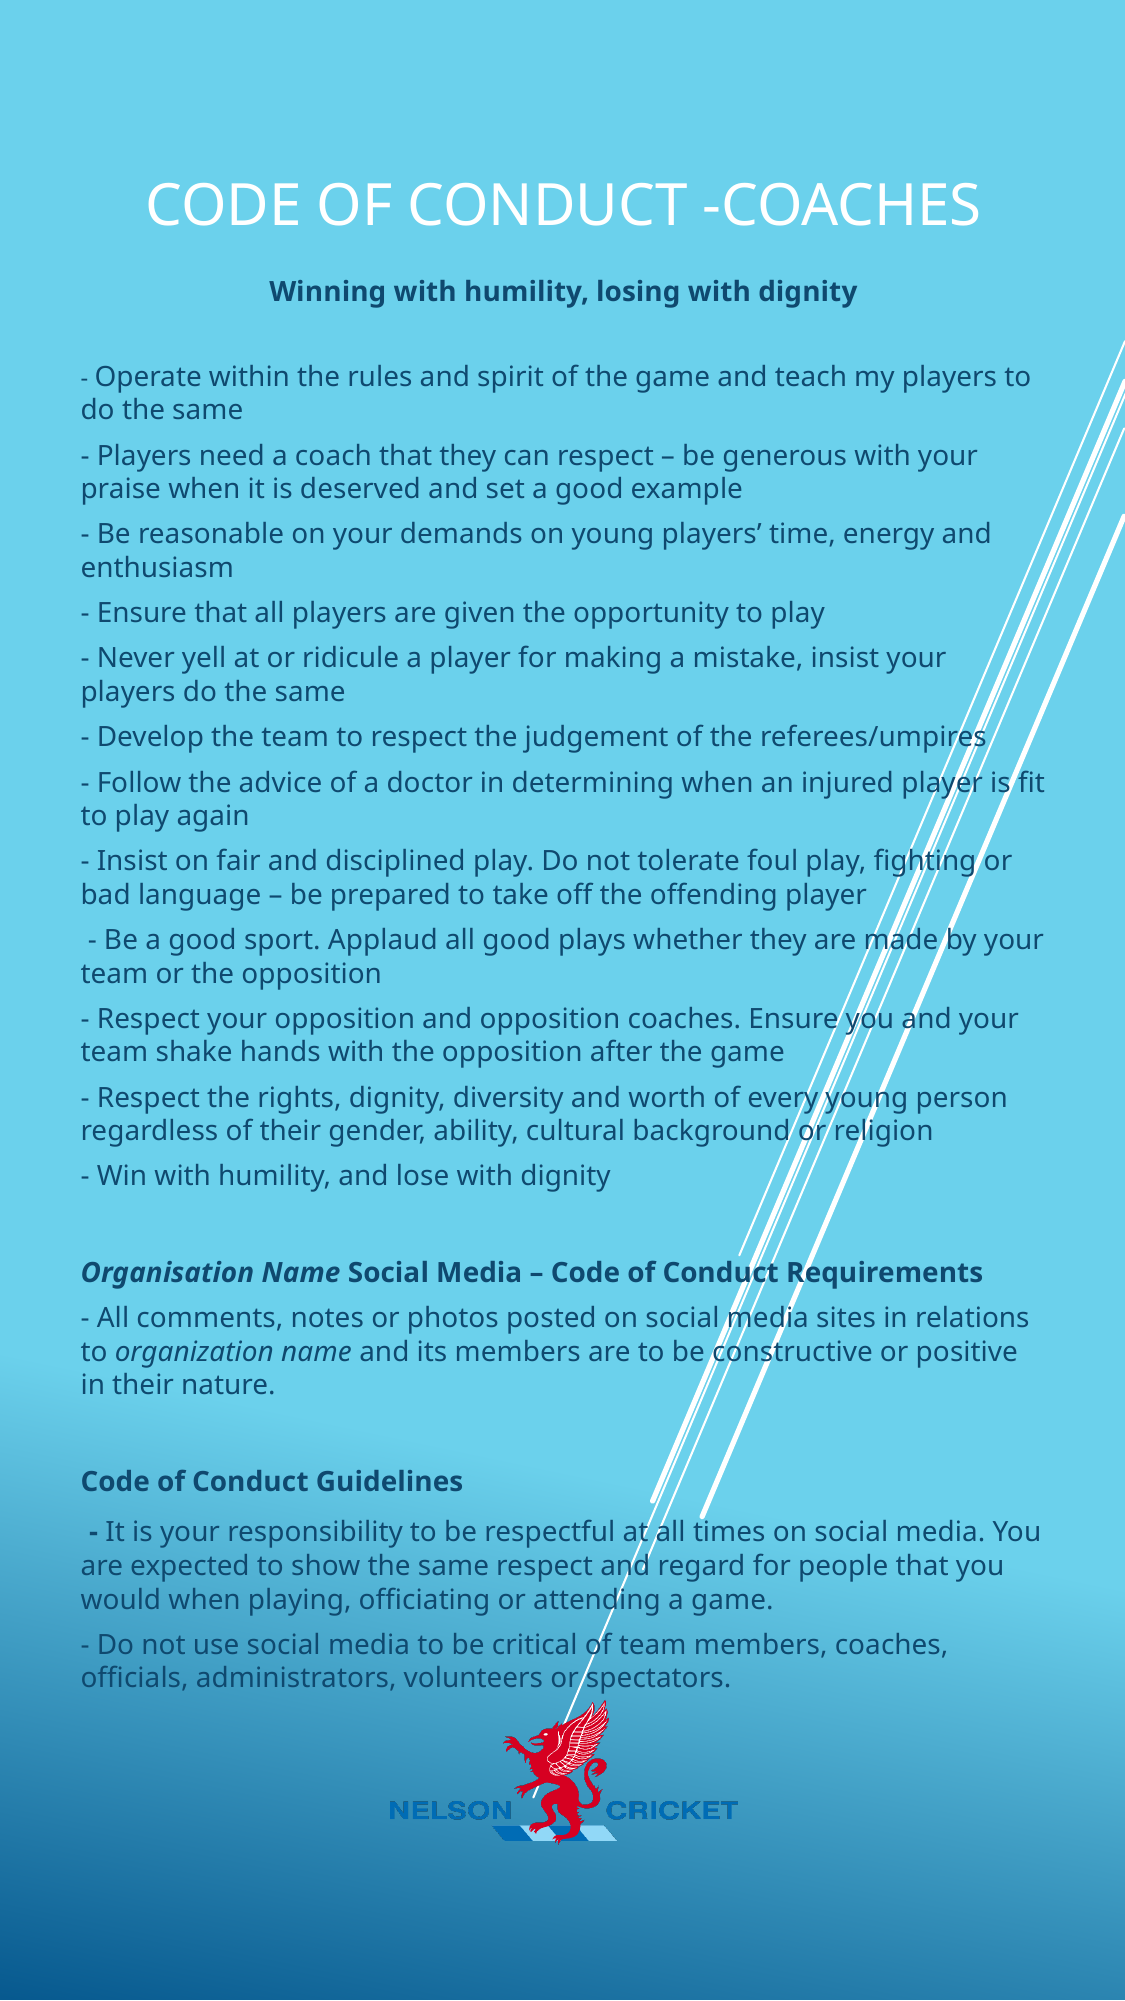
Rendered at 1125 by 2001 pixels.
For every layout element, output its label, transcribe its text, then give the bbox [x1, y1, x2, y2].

subtitle Winning with humility, losing with dignity - Operate within the rules and spirit of the game and teach my players to do the same - Players need a coach that they can respect – be generous with your praise when it is deserved and set a good example - Be reasonable on your demands on young players’ time, energy and enthusiasm - Ensure that all players are given the opportunity to play - Never yell at or ridicule a player for making a mistake, insist your players do the same - Develop the team to respect the judgement of the referees/umpires - Follow the advice of a doctor in determining when an injured player is fit to play again - Insist on fair and disciplined play. Do not tolerate foul play, fighting or bad language – be prepared to take off the offending player - Be a good sport. Applaud all good plays whether they are made by your team or the opposition - Respect your opposition and opposition coaches. Ensure you and your team shake hands with the opposition after the game - Respect the rights, dignity, diversity and worth of every young person regardless of their gender, ability, cultural background or religion - Win with humility, and lose with dignity Organisation Name Social Media – Code of Conduct Requirements - All comments, notes or photos posted on social media sites in relations to organization name and its members are to be constructive or positive in their nature. Code of Conduct Guidelines - It is your responsibility to be respectful at all times on social media. You are expected to show the same respect and regard for people that you would when playing, officiating or attending a game. - Do not use social media to be critical of team members, coaches, officials, administrators, volunteers or spectators. [65, 266, 1063, 1734]
title CODE OF CONDUCT -COACHES [65, 155, 1063, 245]
picture [390, 1699, 738, 1845]
